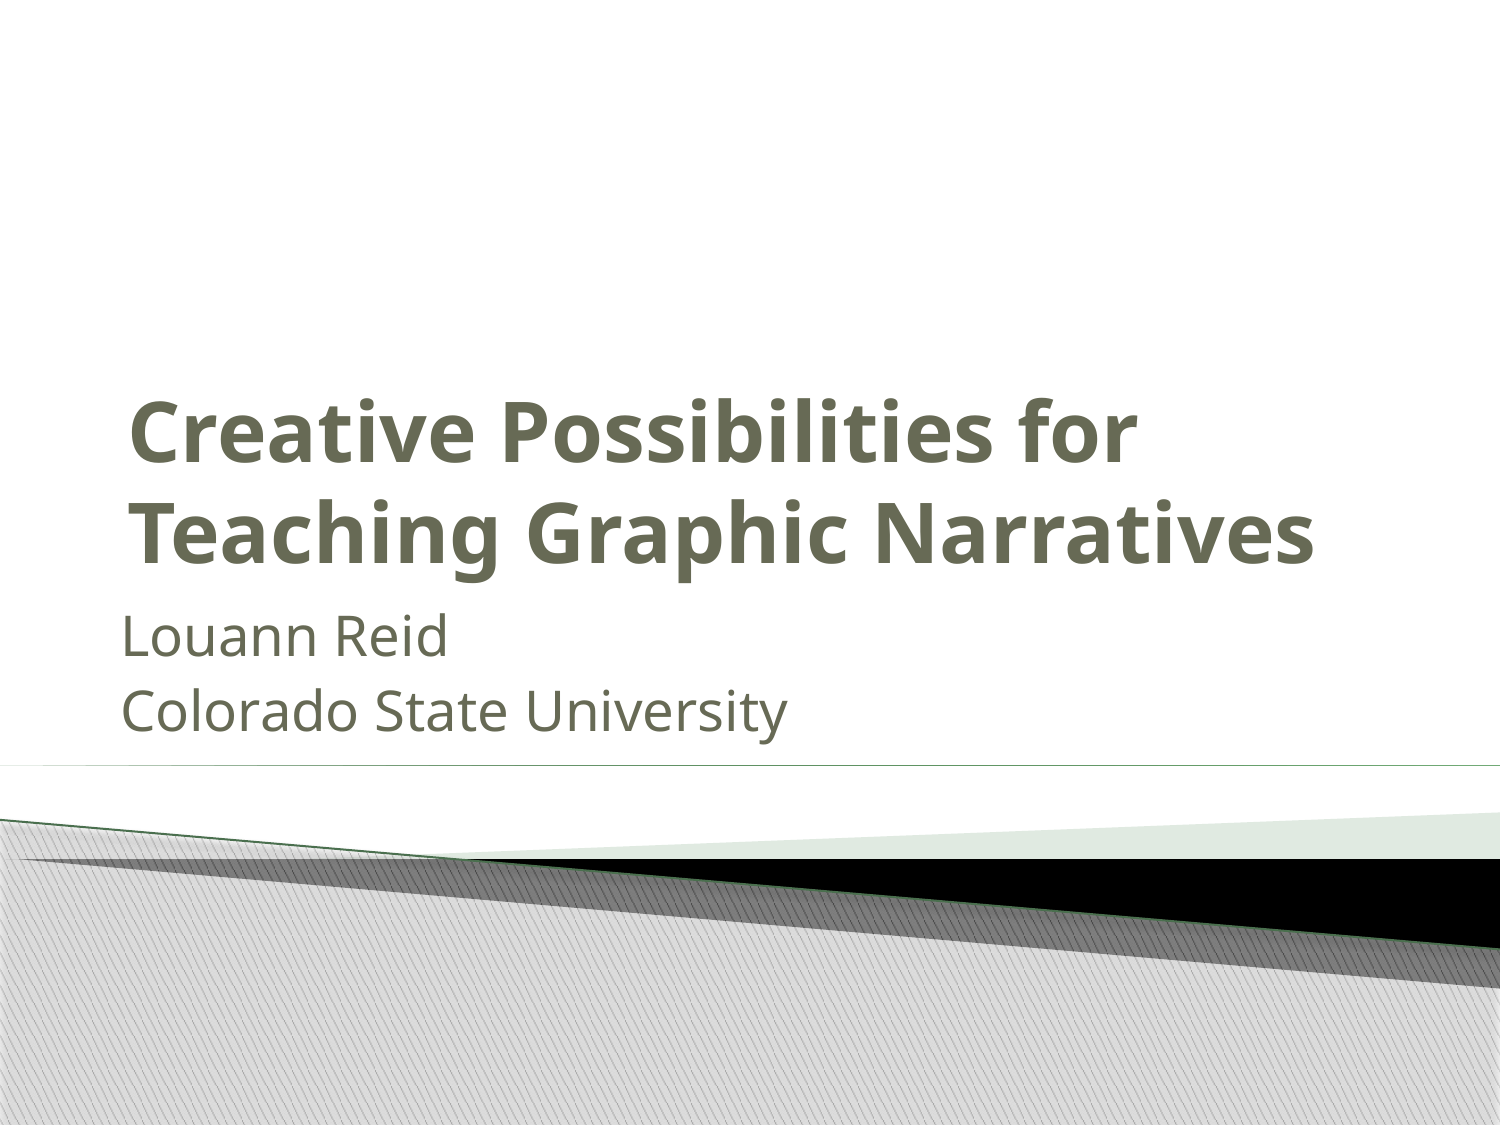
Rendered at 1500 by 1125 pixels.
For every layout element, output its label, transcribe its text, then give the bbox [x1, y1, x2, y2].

subtitle Louann Reid Colorado State University [112, 592, 1388, 790]
title Creative Possibilities for Teaching Graphic Narratives [112, 287, 1388, 588]
picture [5, 859, 1500, 989]
